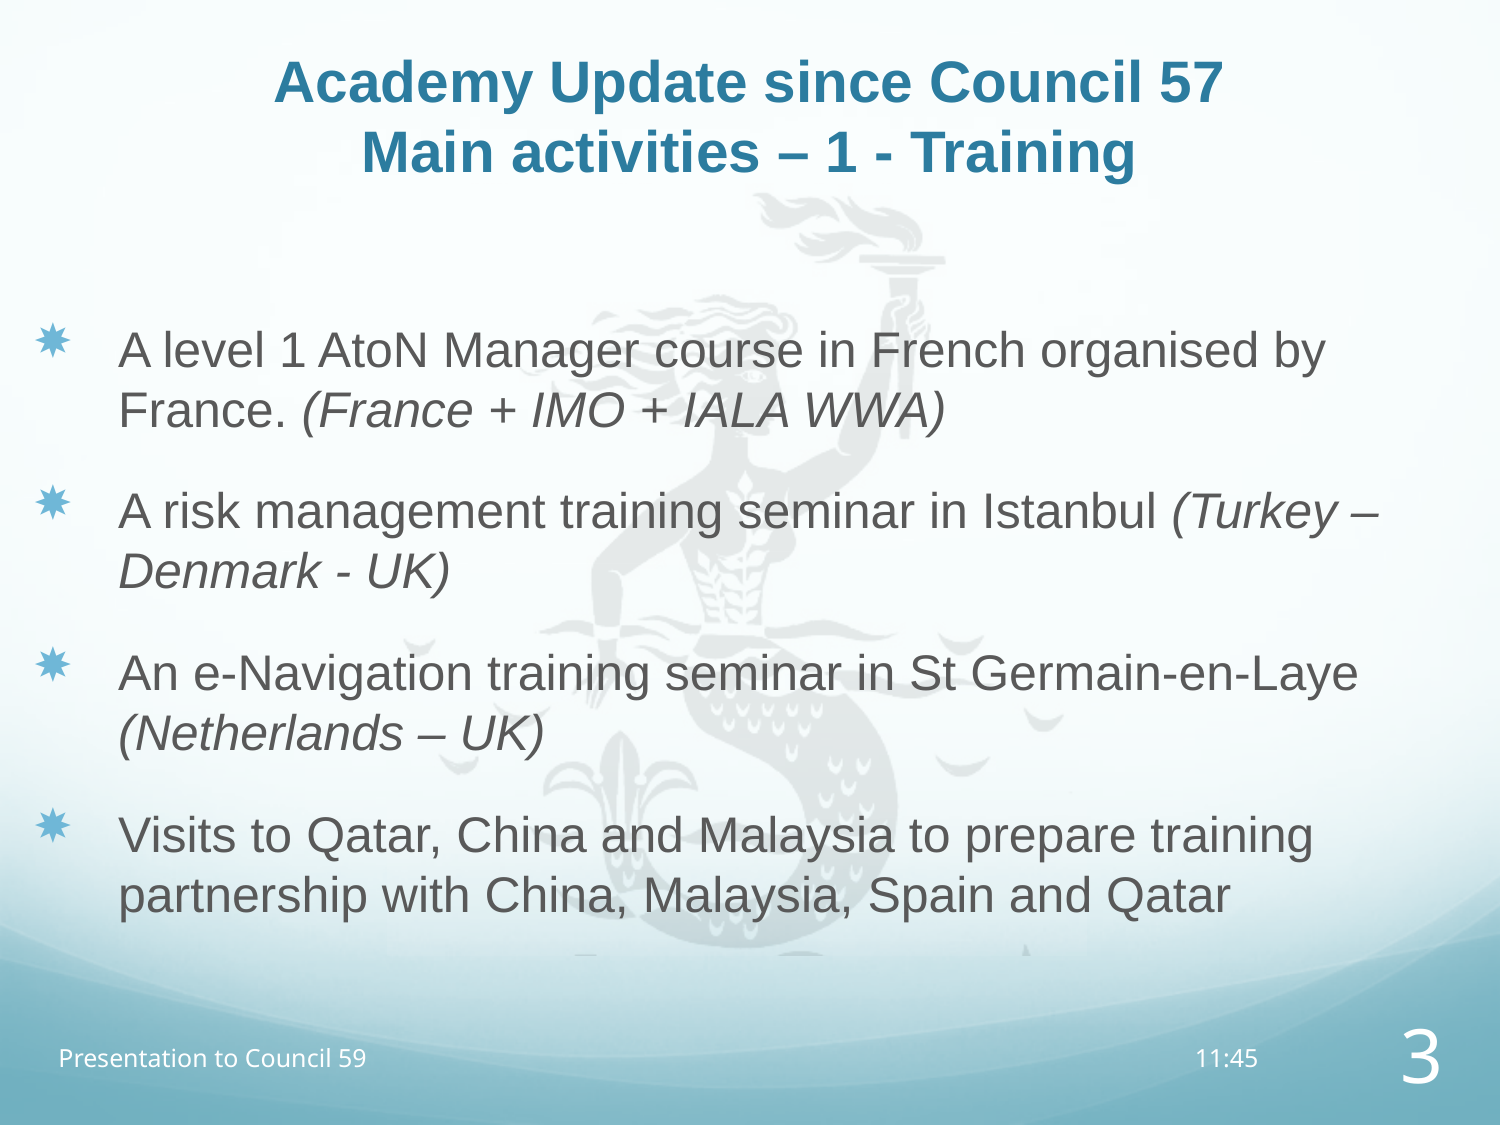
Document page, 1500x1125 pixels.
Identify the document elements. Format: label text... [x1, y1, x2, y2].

list A level 1 AtoN Manager course in French organised by France. (France + IMO + IALA WWA) A risk management training seminar in Istanbul (Turkey – Denmark - UK) An e-Navigation training seminar in St Germain-en-Laye (Netherlands – UK) Visits to Qatar, China and Malaysia to prepare training partnership with China, Malaysia, Spain and Qatar [15, 207, 1500, 1038]
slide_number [923, 1029, 1274, 1090]
footer Presentation to Council 59 [43, 1029, 838, 1090]
slide_number 3 [1295, 1029, 1459, 1090]
title Academy Update since Council 57 Main activities – 1 - Training [75, 35, 1425, 193]
